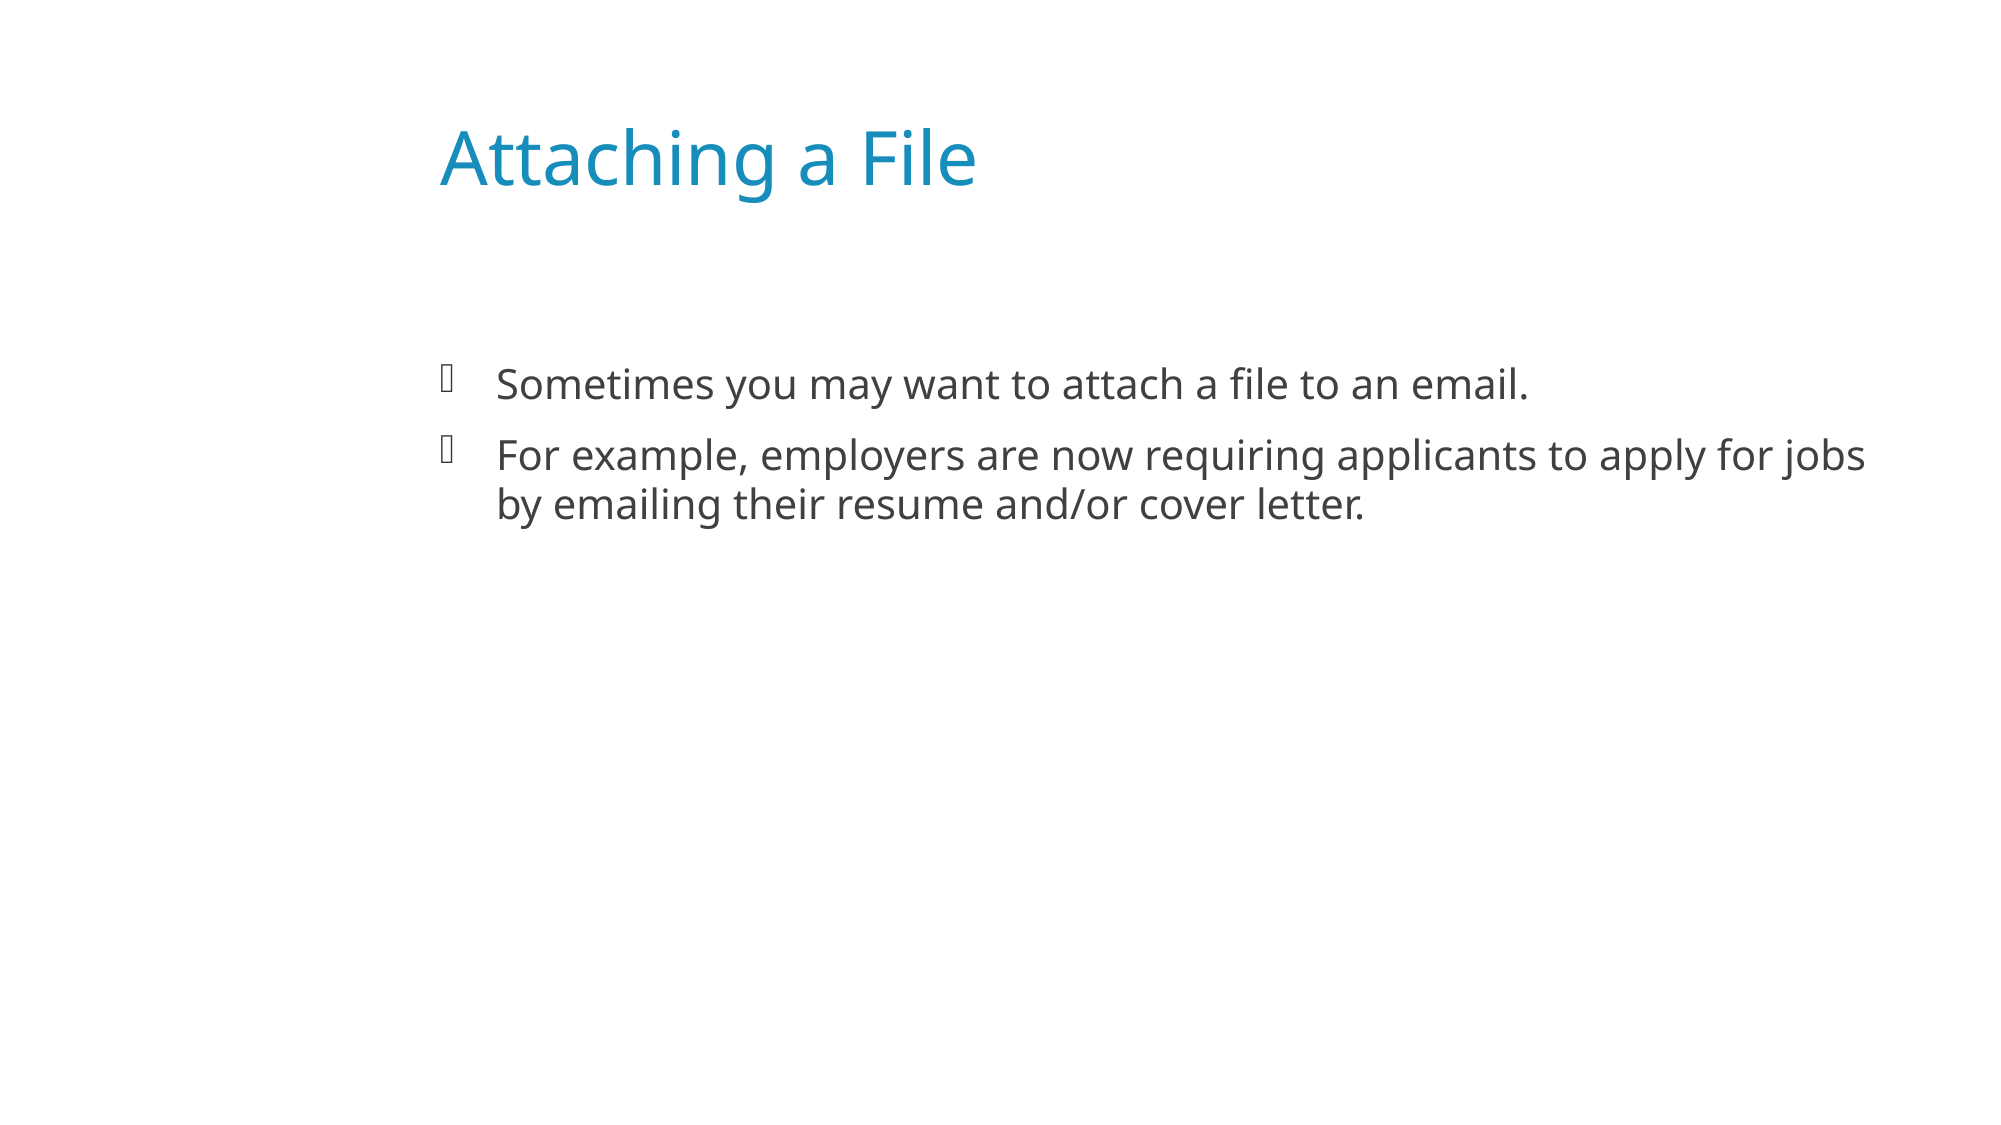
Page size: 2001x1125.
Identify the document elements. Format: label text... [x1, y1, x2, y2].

list Sometimes you may want to attach a file to an email. For example, employers are now requiring applicants to apply for jobs by emailing their resume and/or cover letter. [424, 350, 1888, 1074]
title Attaching a File [425, 102, 1888, 313]
